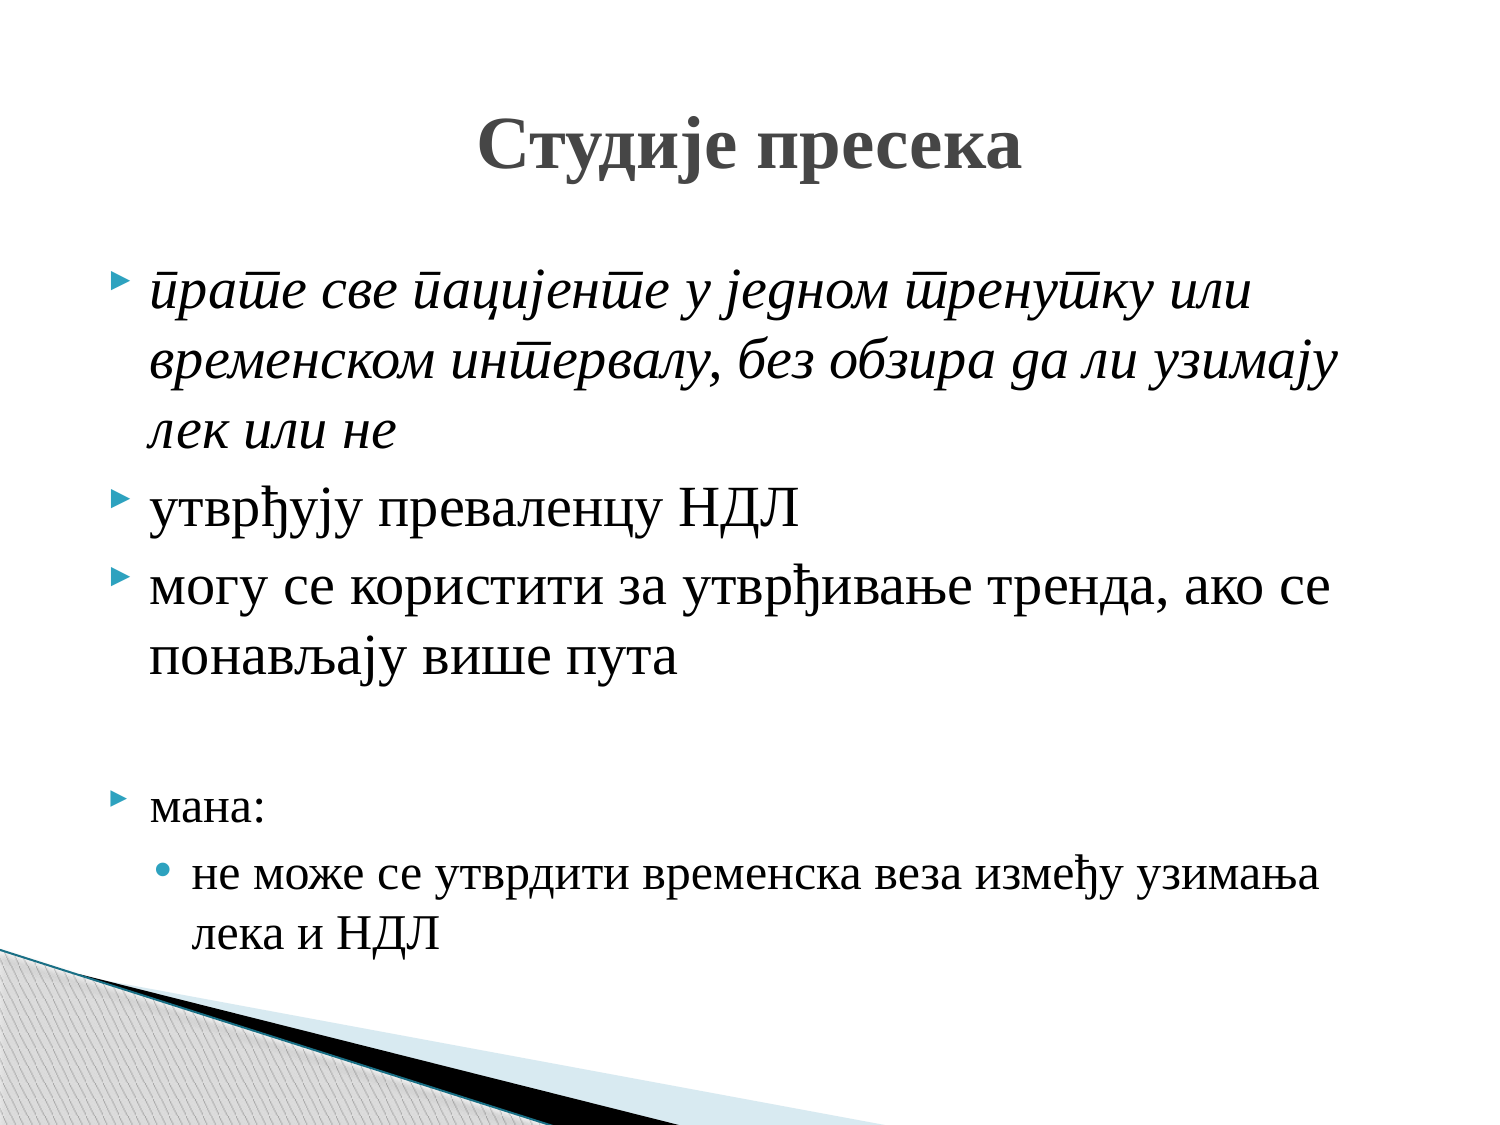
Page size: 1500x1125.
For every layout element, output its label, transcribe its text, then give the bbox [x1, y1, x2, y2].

title Студије пресека [75, 45, 1425, 233]
list прате све пацијенте у једном тренутку или временском интервалу, без обзира да ли узимају лек или не утврђују преваленцу НДЛ могу се користити за утврђивање тренда, ако се понављају више пута мана: не може се утврдити временска веза између узимања лека и НДЛ [75, 243, 1425, 986]
